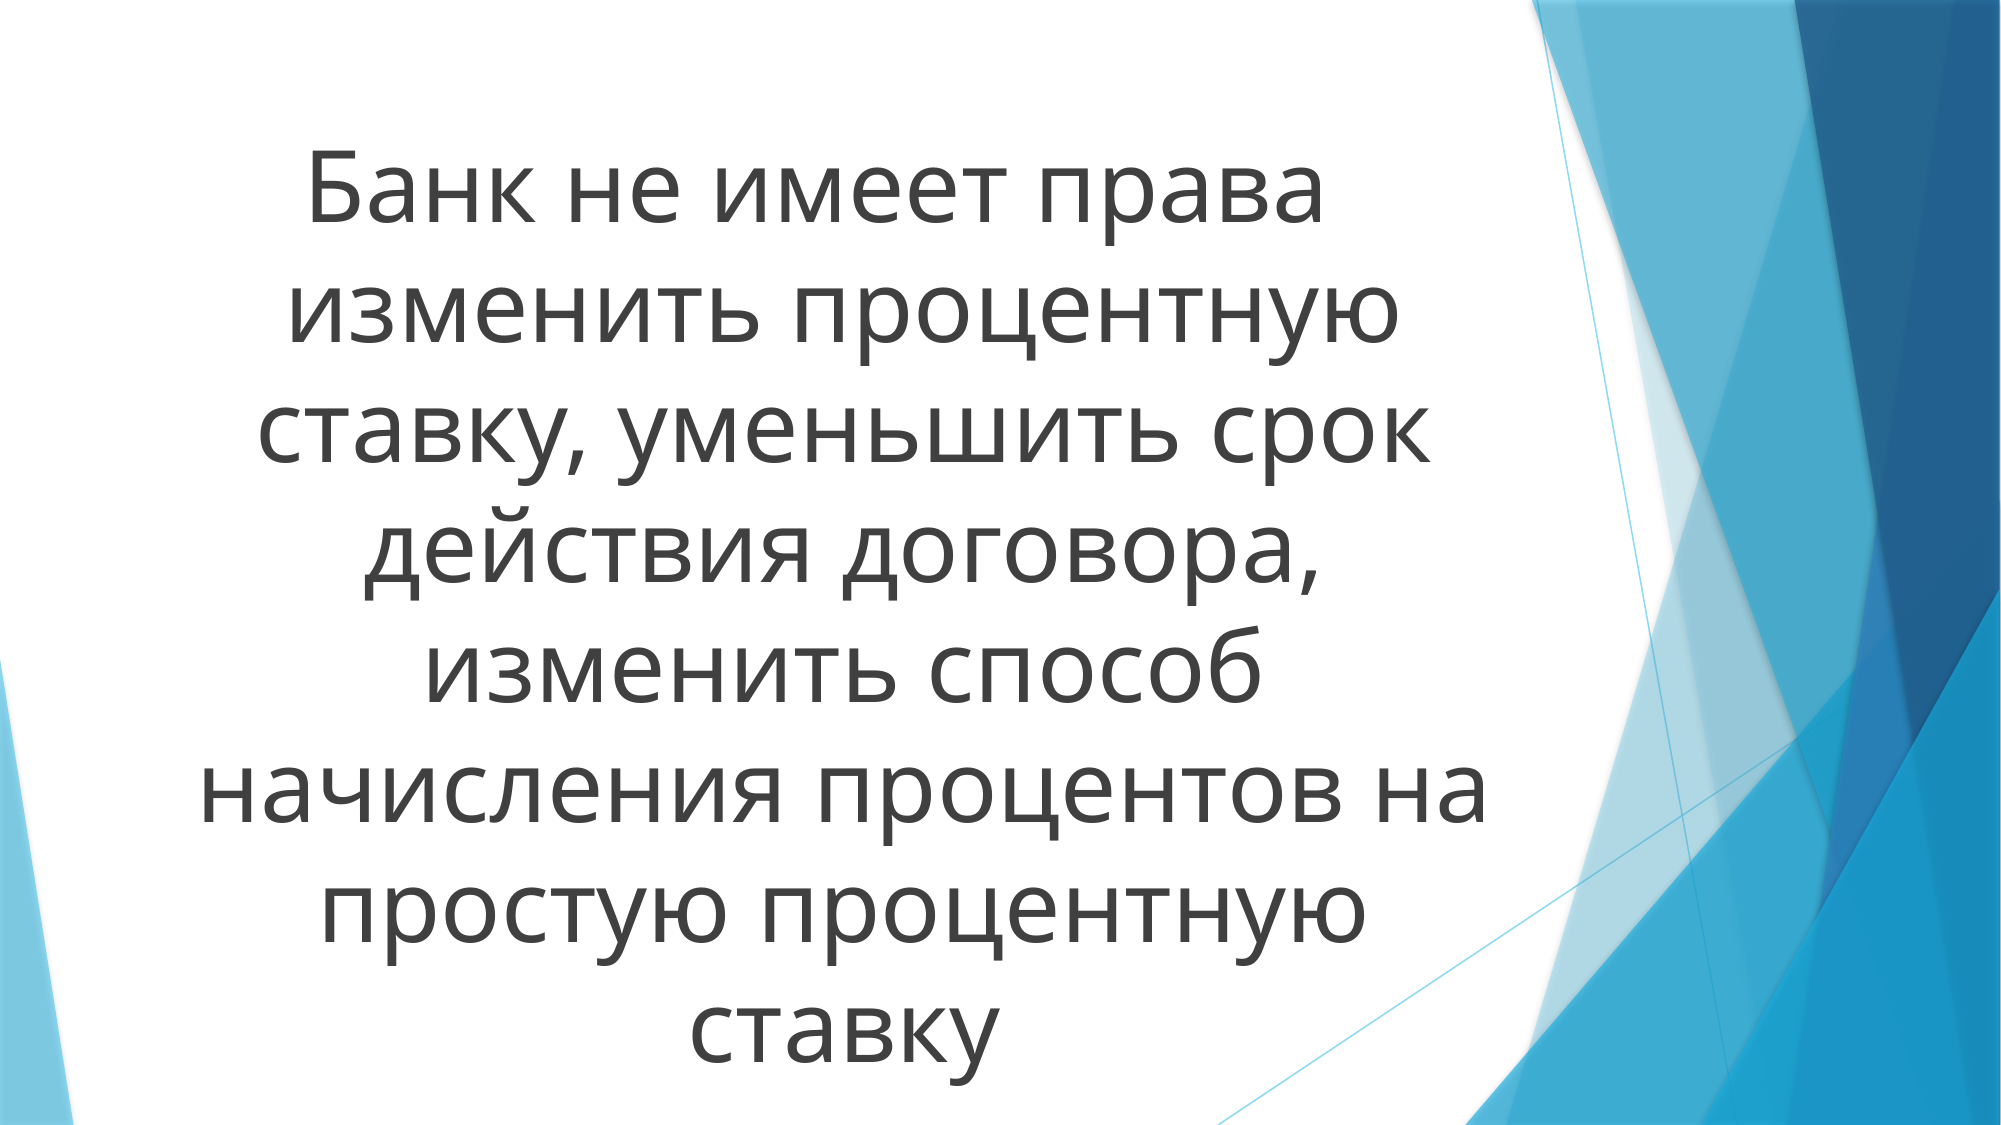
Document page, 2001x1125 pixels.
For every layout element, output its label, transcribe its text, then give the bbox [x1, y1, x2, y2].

list Банк не имеет права изменить процентную ставку, уменьшить срок действия договора, изменить способ начисления процентов на простую процентную ставку [111, 115, 1522, 992]
